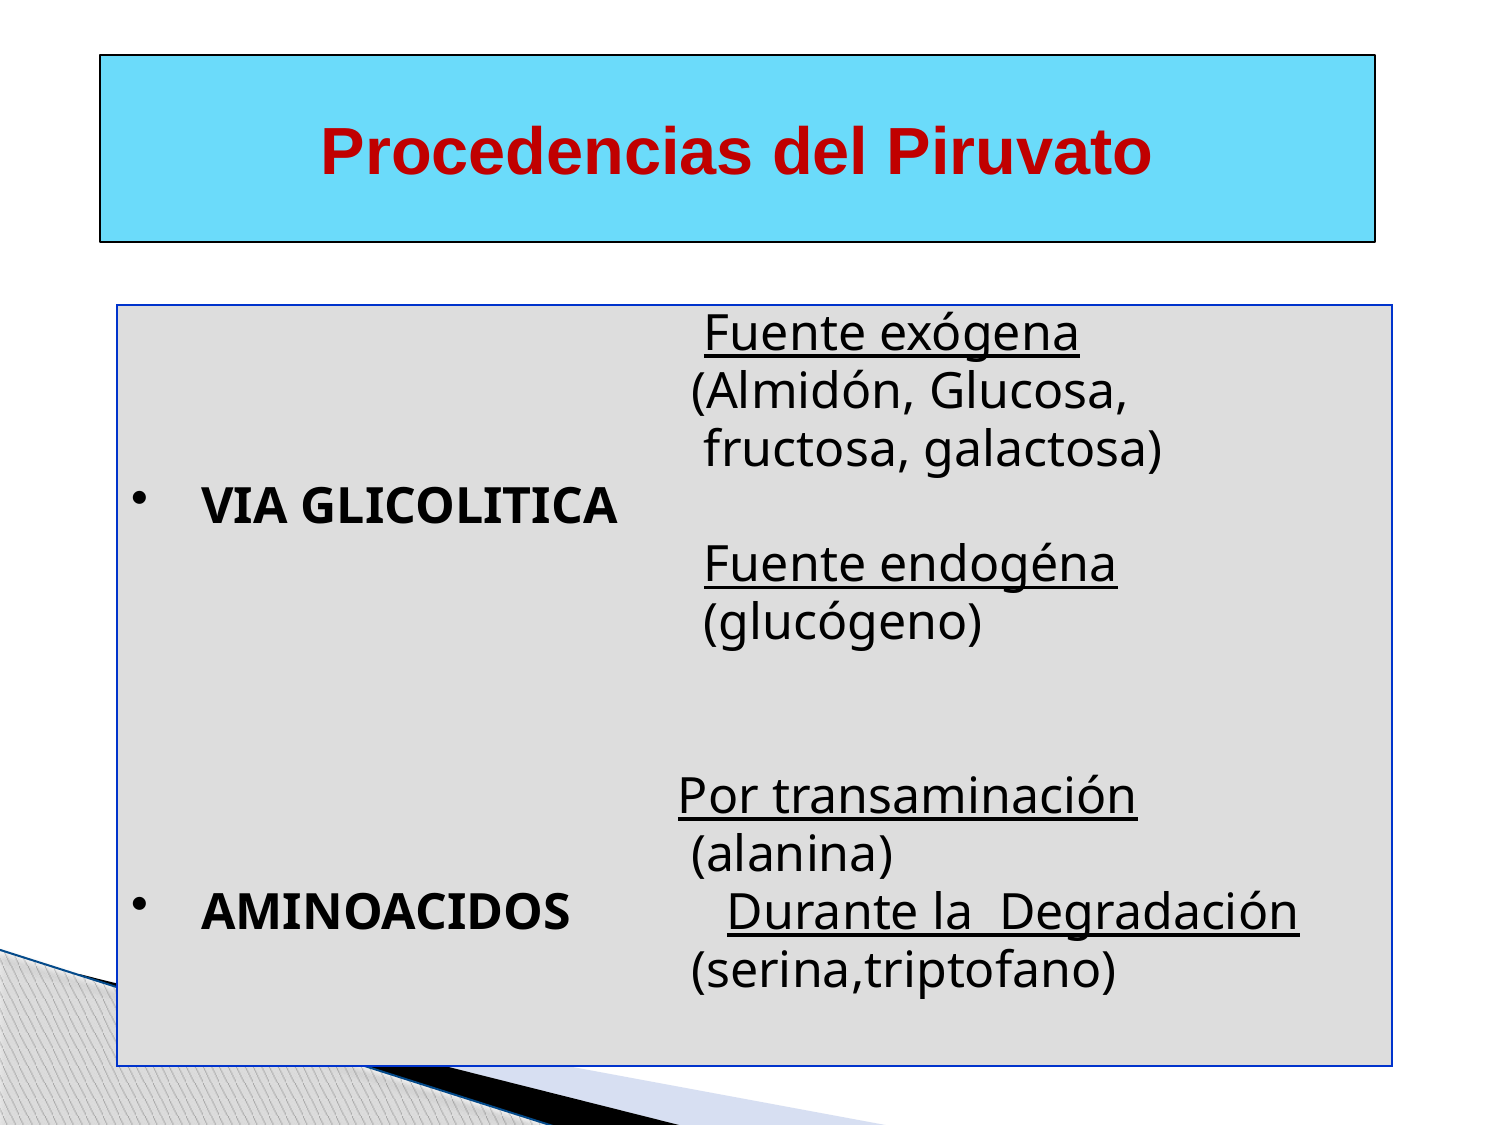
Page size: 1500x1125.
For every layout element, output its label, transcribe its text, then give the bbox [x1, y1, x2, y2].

text_box Fuente exógena (Almidón, Glucosa, fructosa, galactosa) VIA GLICOLITICA Fuente endogéna (glucógeno) Por transaminación (alanina) AMINOACIDOS Durante la Degradación (serina,triptofano) [117, 304, 1393, 1067]
text_box [512, 1067, 988, 1103]
text_box [75, 1024, 425, 1103]
title Procedencias del Piruvato [100, 54, 1375, 242]
